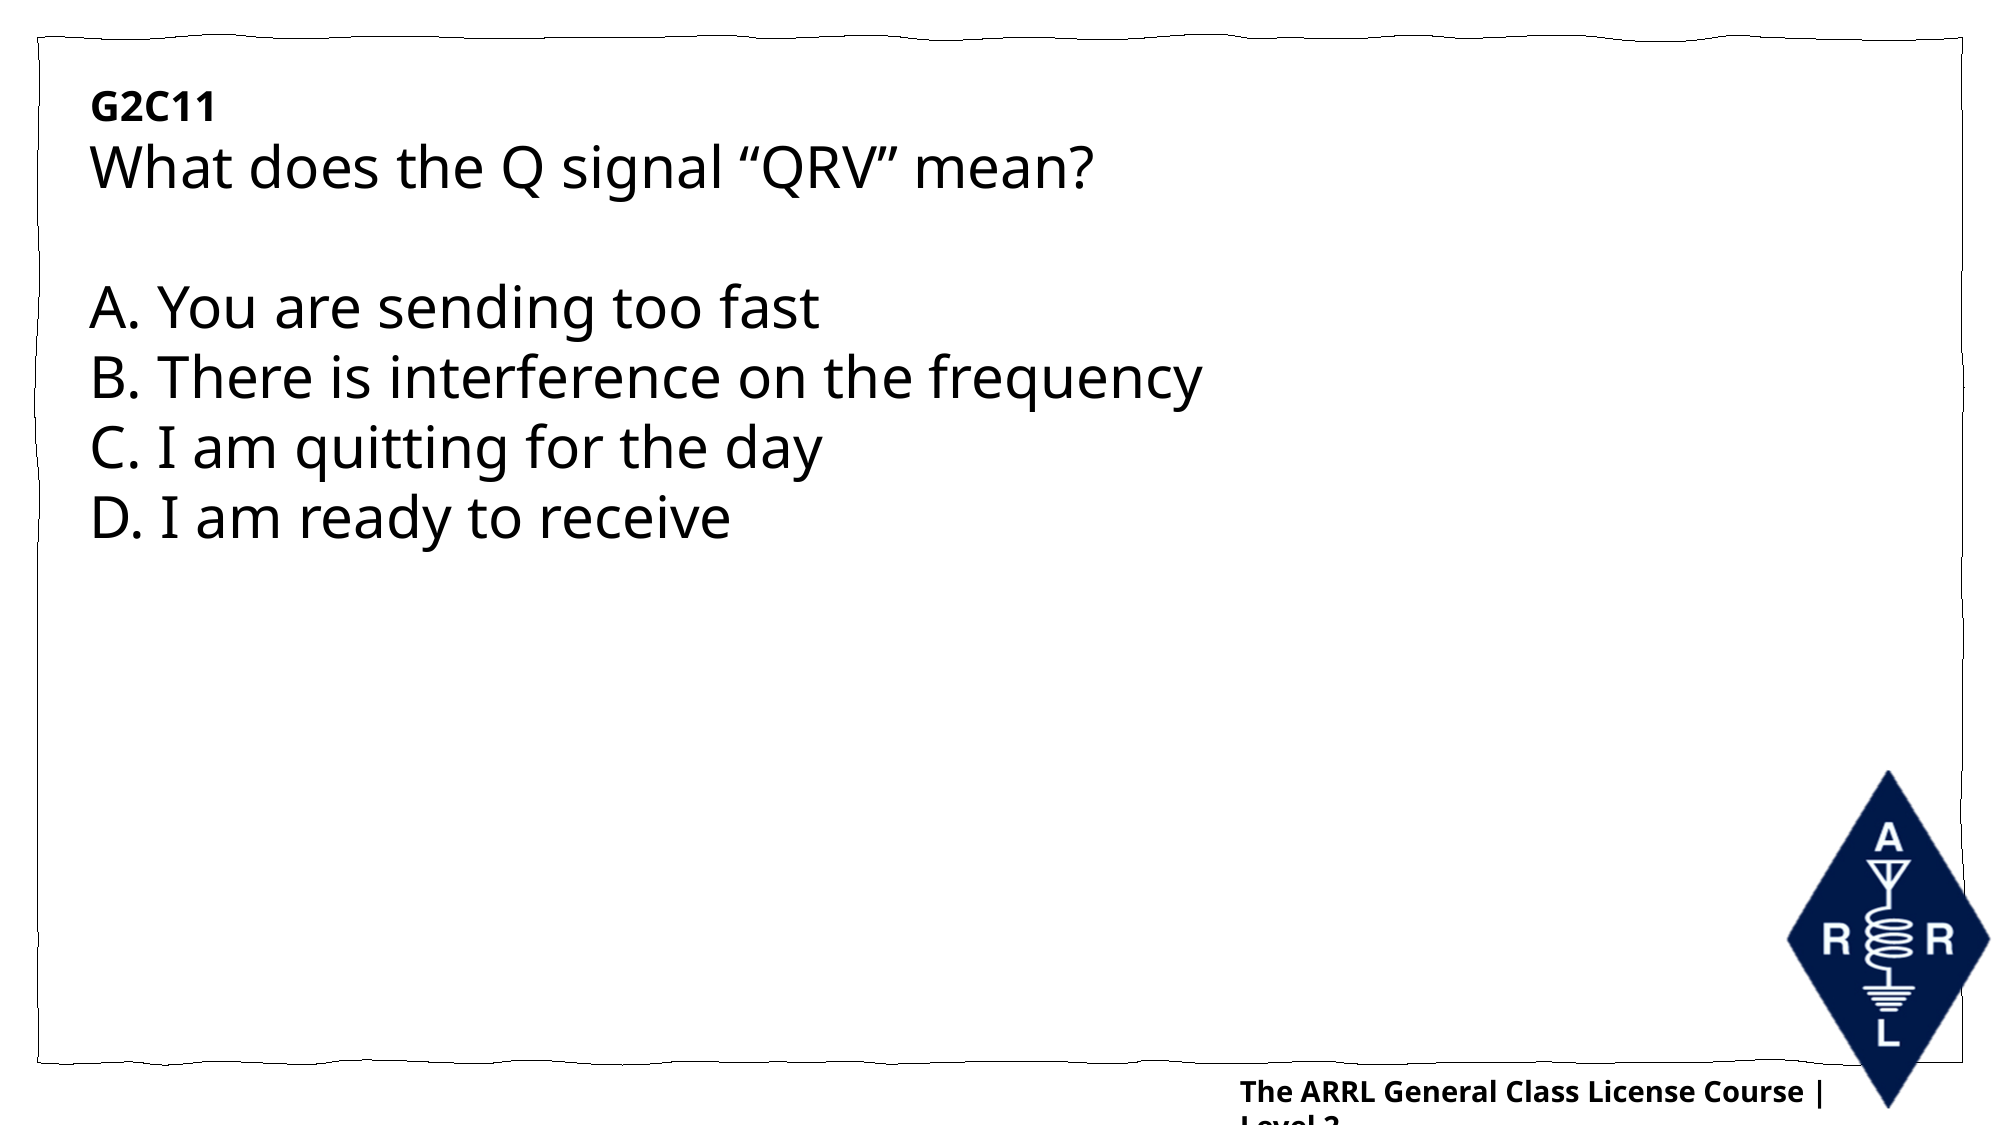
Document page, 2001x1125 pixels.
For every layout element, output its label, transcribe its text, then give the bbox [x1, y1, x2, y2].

picture [1773, 752, 1999, 1125]
text_box G2C11 What does the Q signal “QRV” mean? A. You are sending too fast B. There is interference on the frequency C. I am quitting for the day D. I am ready to receive [75, 72, 1850, 558]
